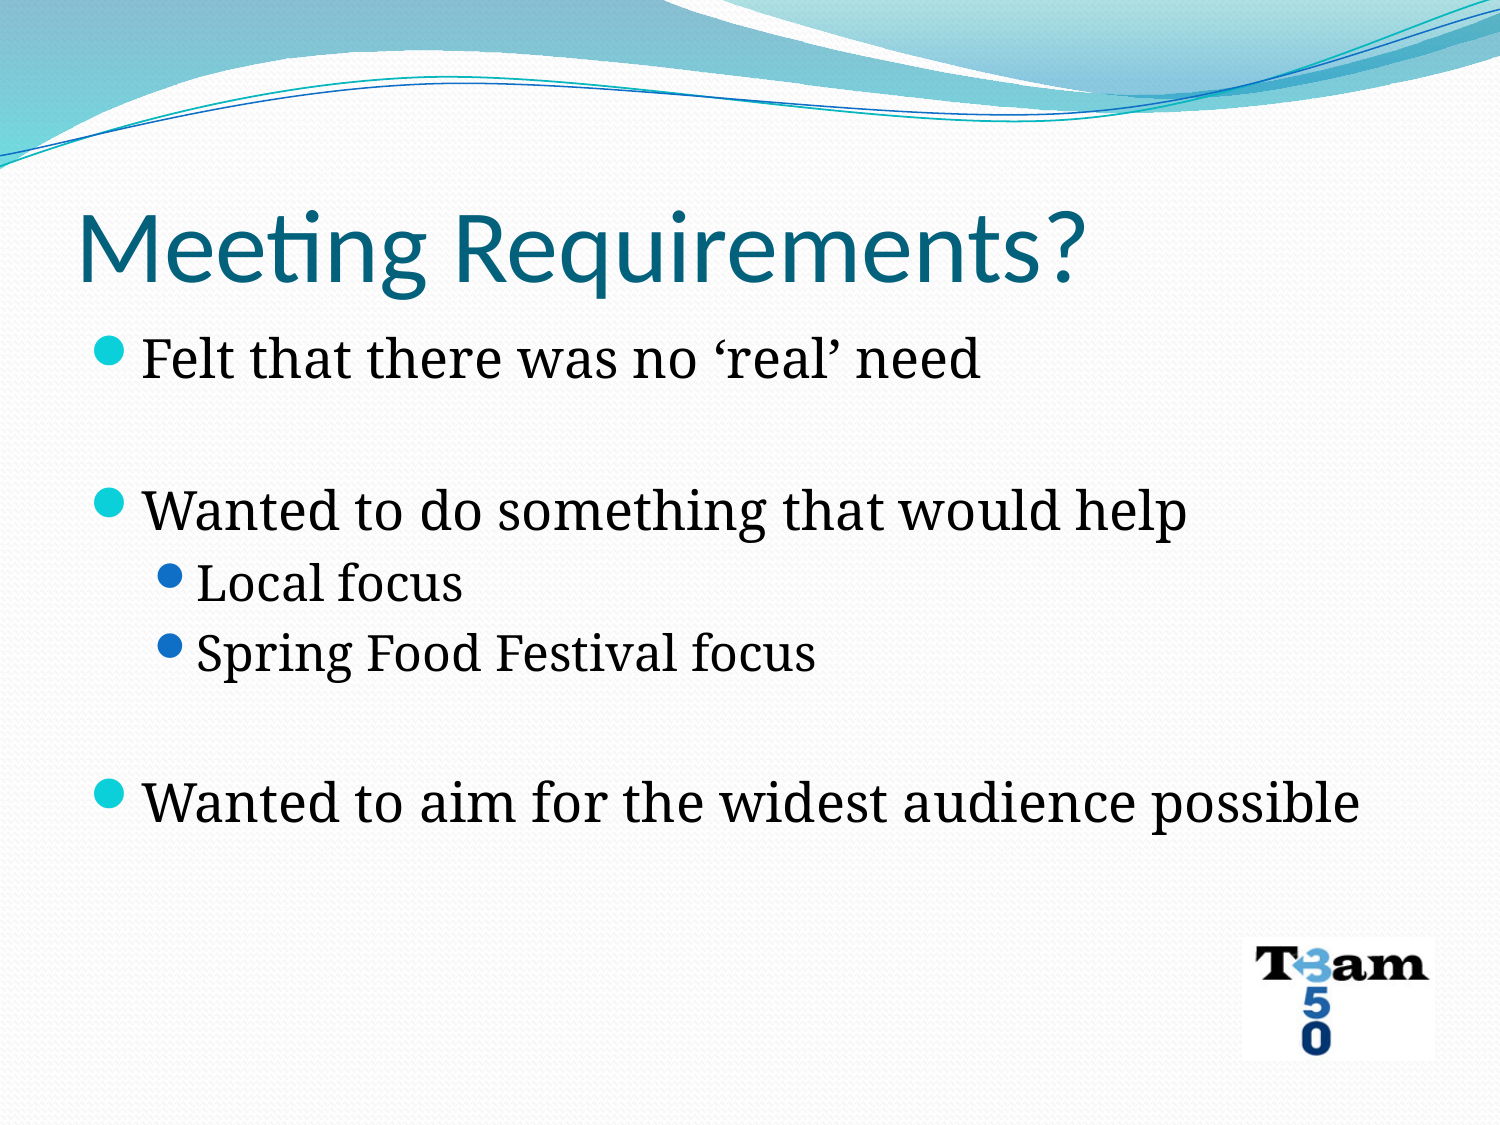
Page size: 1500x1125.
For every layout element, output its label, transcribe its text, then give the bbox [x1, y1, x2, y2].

list Felt that there was no ‘real’ need Wanted to do something that would help Local focus Spring Food Festival focus Wanted to aim for the widest audience possible [75, 317, 1425, 1038]
title Meeting Requirements? [75, 115, 1425, 303]
picture [1241, 937, 1435, 1061]
